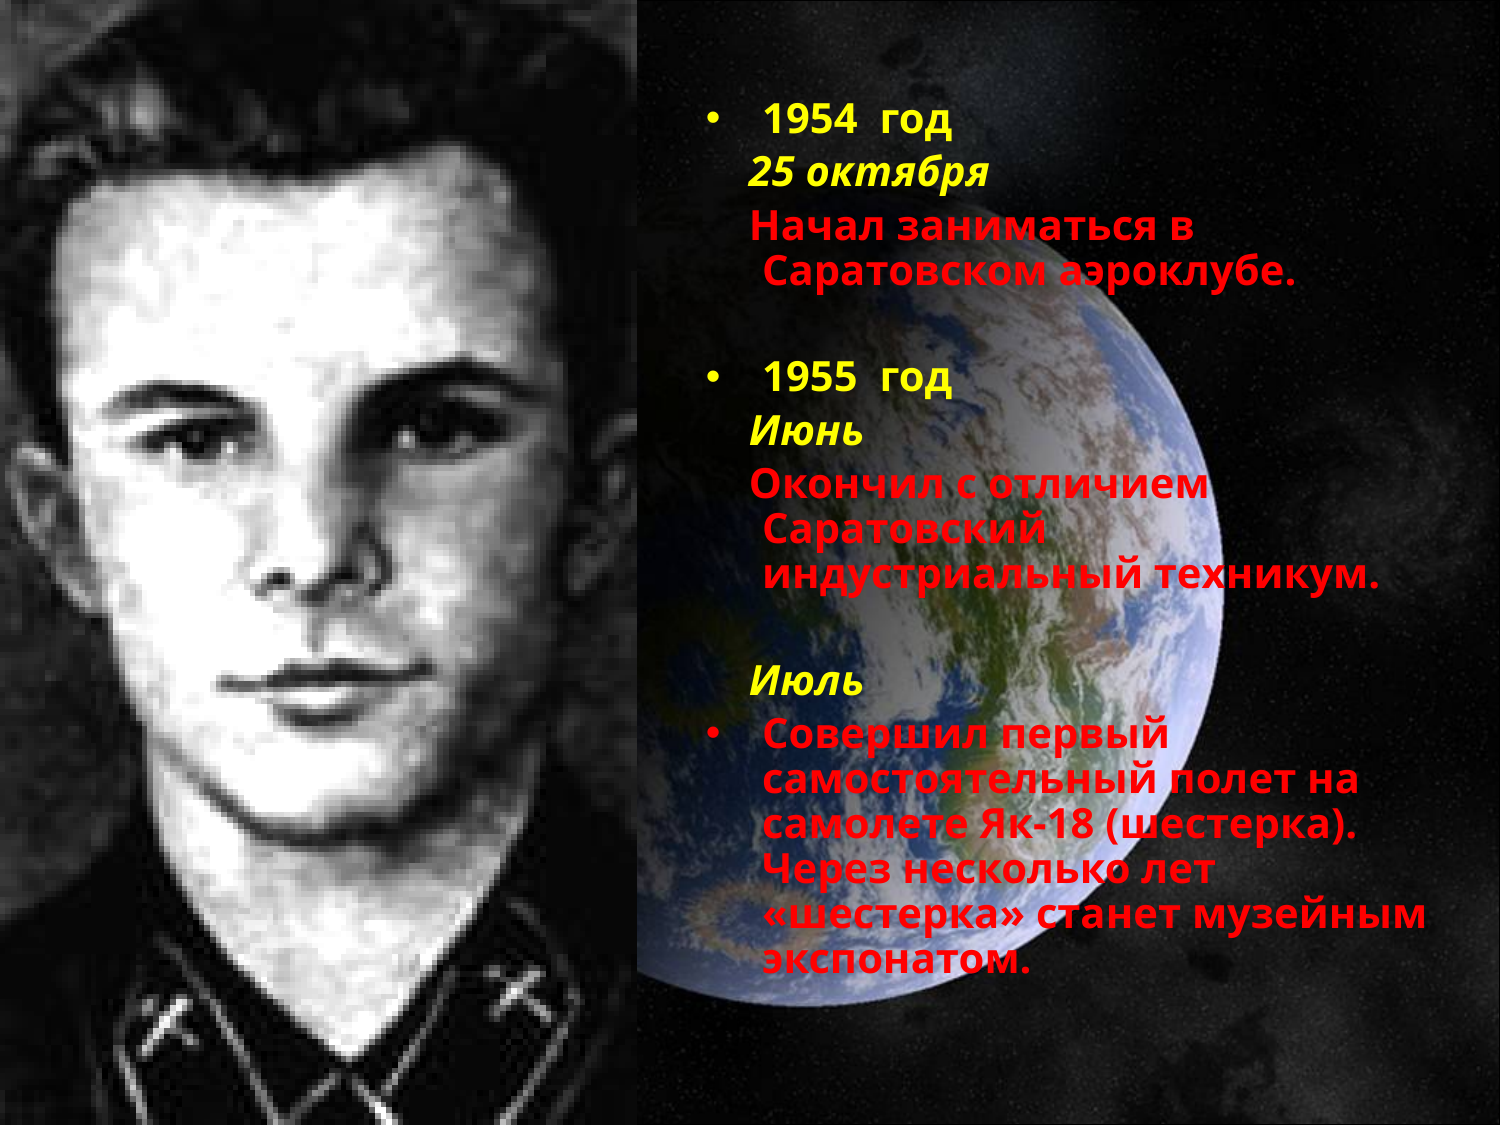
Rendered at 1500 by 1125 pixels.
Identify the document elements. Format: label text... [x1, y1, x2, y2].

list 1954 год 25 октября Начал заниматься в Саратовском аэроклубе. 1955 год Июнь Окончил с отличием Саратовский индустриальный техникум. Июль Совершил первый самостоятельный полет на самолете Як-18 (шестерка). Через несколько лет «шестерка» станет музейным экспонатом. [690, 89, 1449, 1043]
text_box [638, 0, 1500, 1125]
picture [0, 0, 637, 1125]
